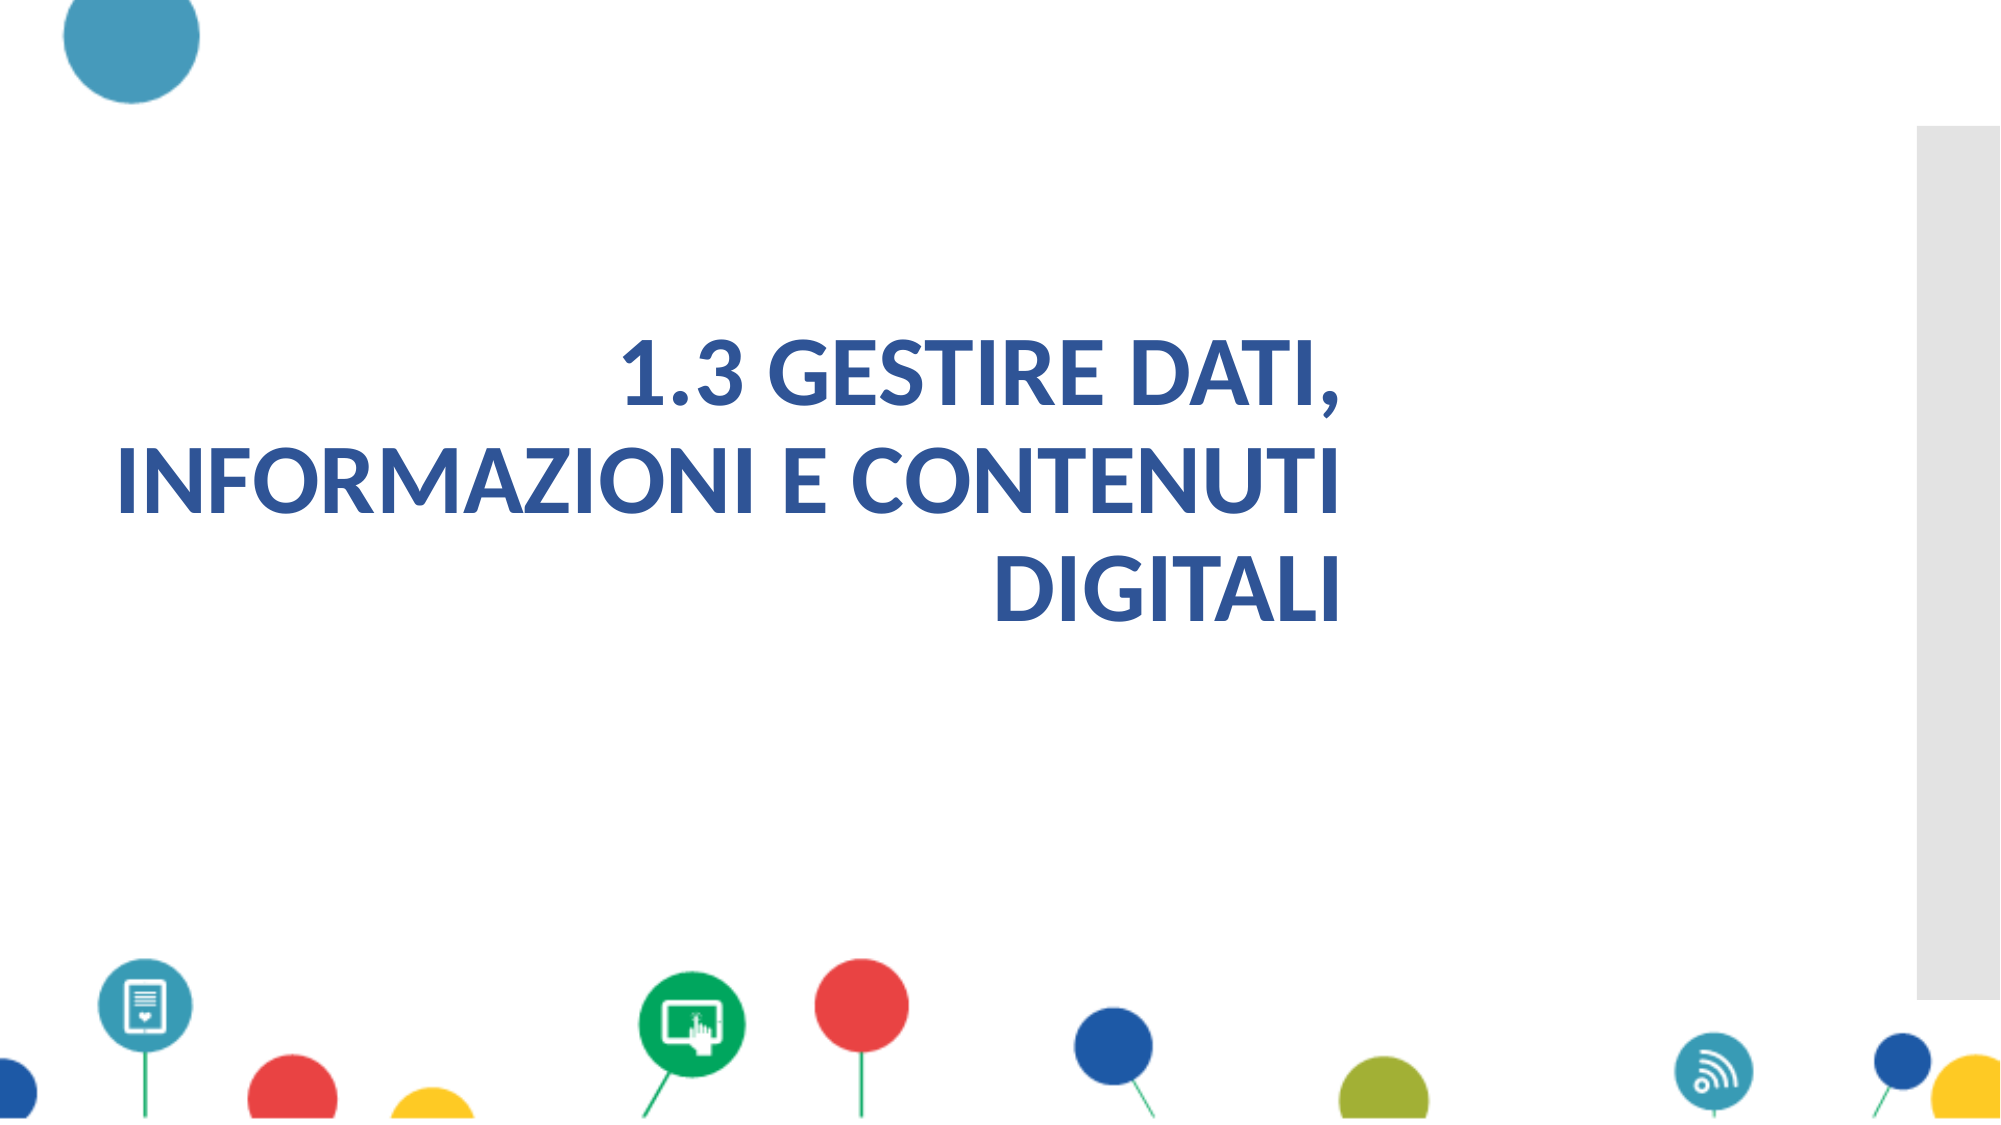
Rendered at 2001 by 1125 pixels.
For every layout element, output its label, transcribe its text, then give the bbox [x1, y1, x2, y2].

text_box [1916, 125, 2000, 1000]
text_box [0, 0, 2000, 1125]
title 1.3 Gestire dati, informazioni e contenuti digitali [89, 177, 1360, 948]
